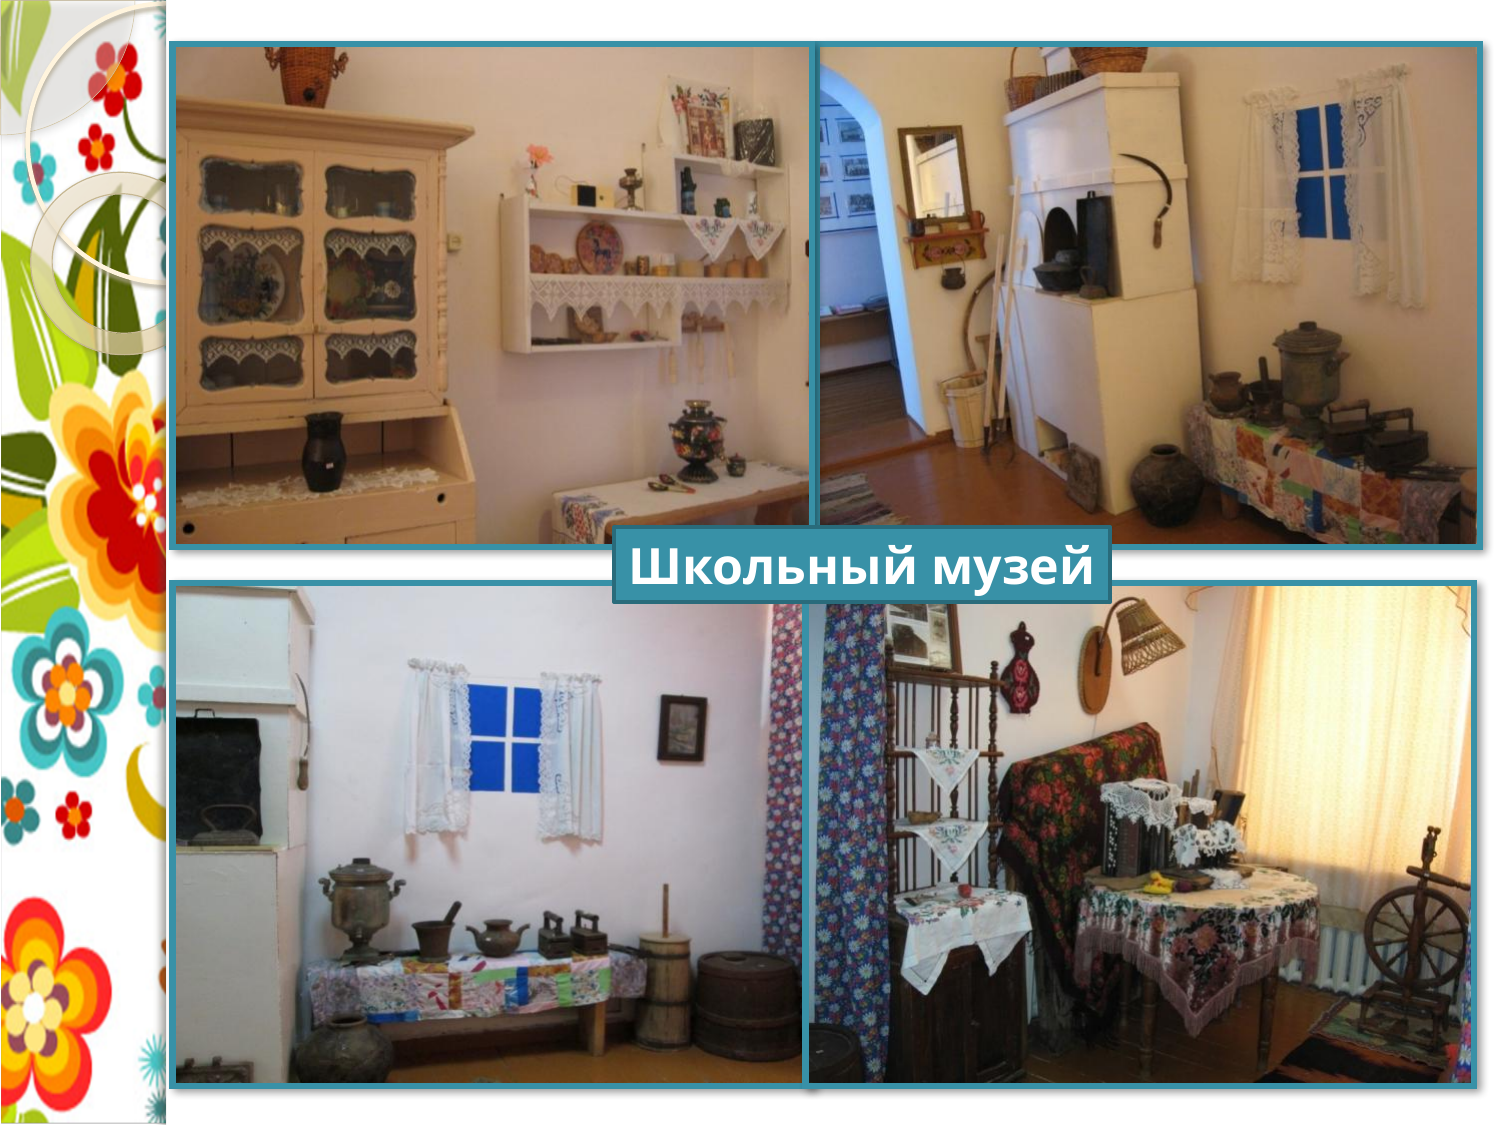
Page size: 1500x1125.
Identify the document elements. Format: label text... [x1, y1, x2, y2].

picture [62, 195, 160, 280]
picture [136, 0, 164, 4]
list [175, 585, 804, 1083]
picture [175, 46, 809, 544]
text_box Школьный музей [612, 551, 1112, 582]
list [820, 46, 1477, 544]
picture [53, 241, 160, 332]
picture [808, 585, 1472, 1083]
picture [0, 134, 166, 1125]
picture [32, 13, 160, 207]
